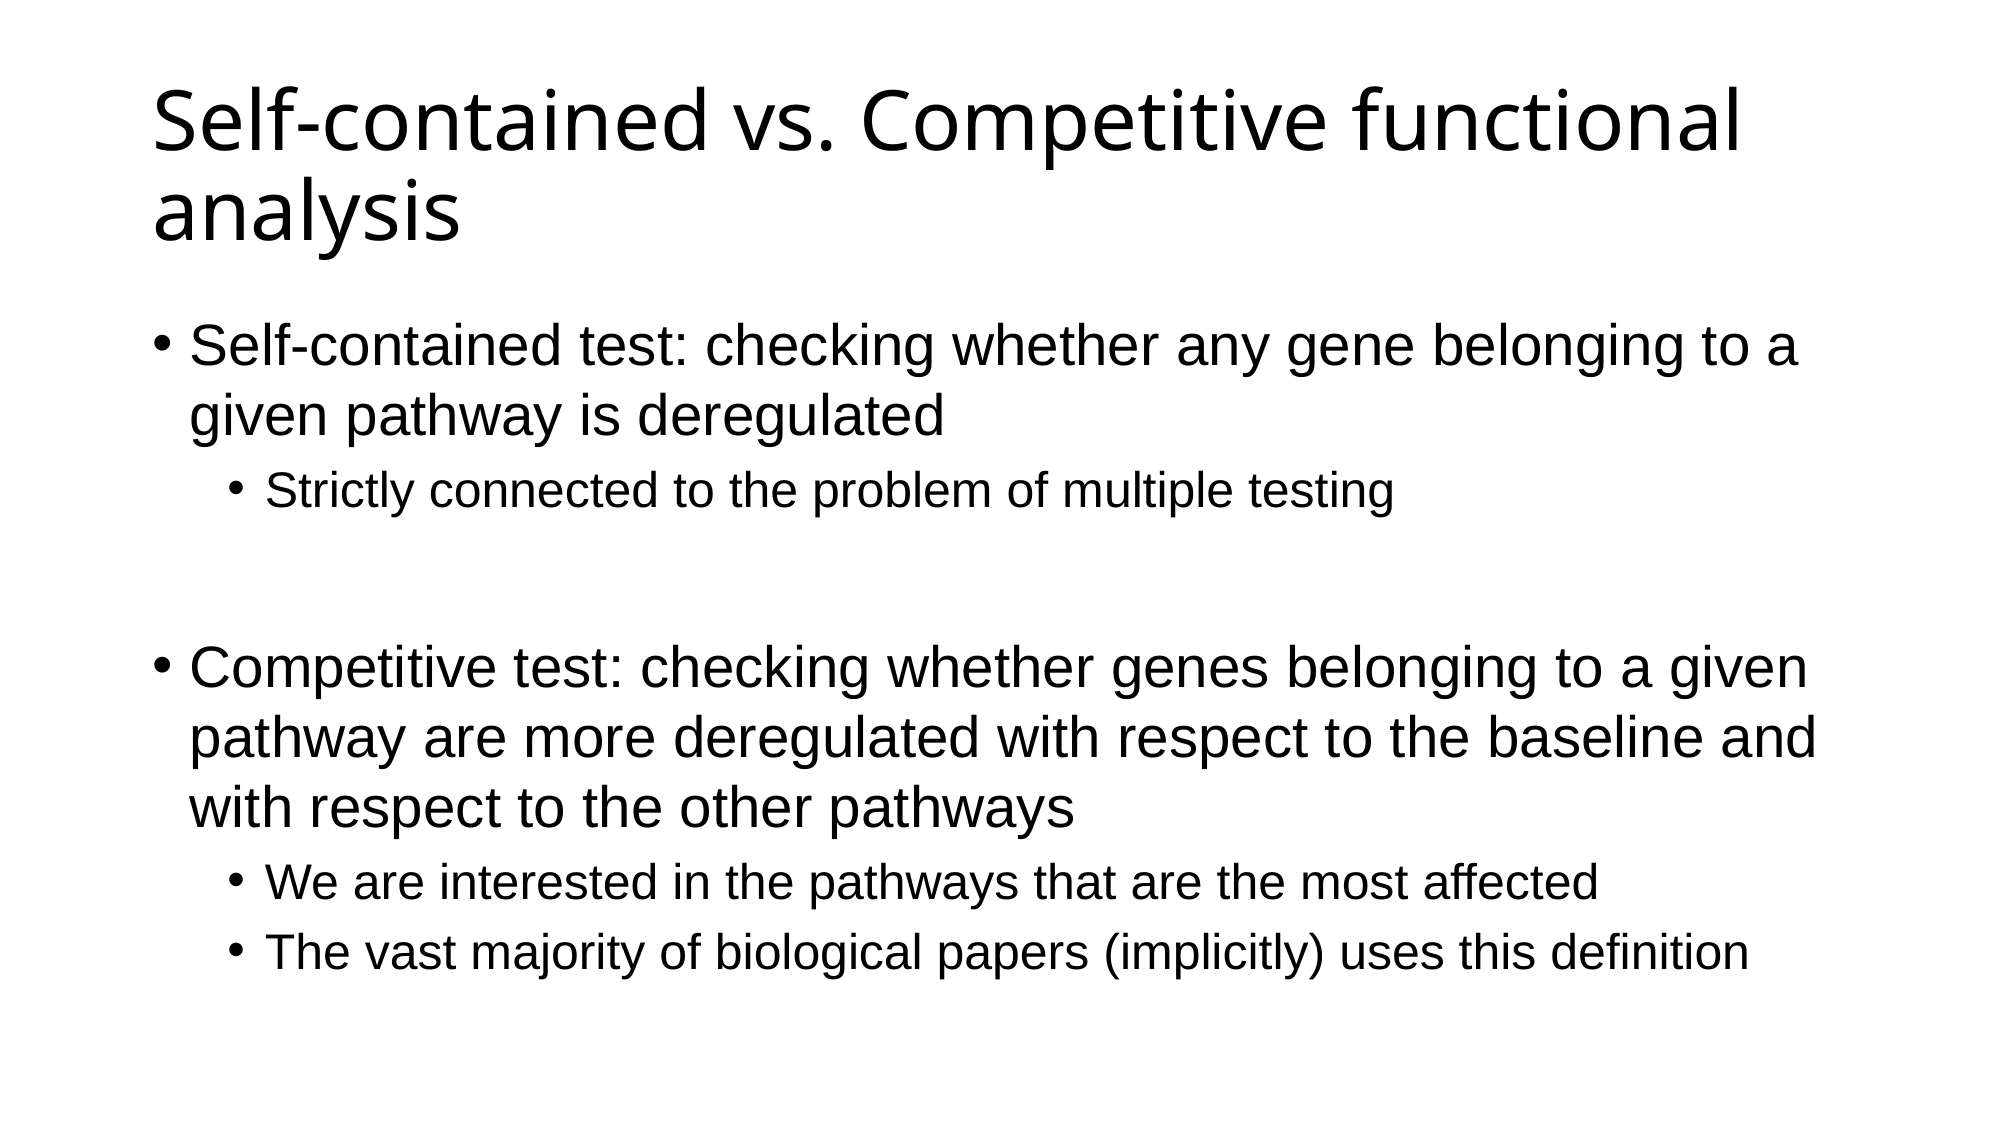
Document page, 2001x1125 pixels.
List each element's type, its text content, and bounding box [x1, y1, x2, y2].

title Self-contained vs. Competitive functional analysis [137, 59, 1863, 278]
list Self-contained test: checking whether any gene belonging to a given pathway is deregulated Strictly connected to the problem of multiple testing Competitive test: checking whether genes belonging to a given pathway are more deregulated with respect to the baseline and with respect to the other pathways We are interested in the pathways that are the most affected The vast majority of biological papers (implicitly) uses this definition [137, 299, 1863, 1014]
